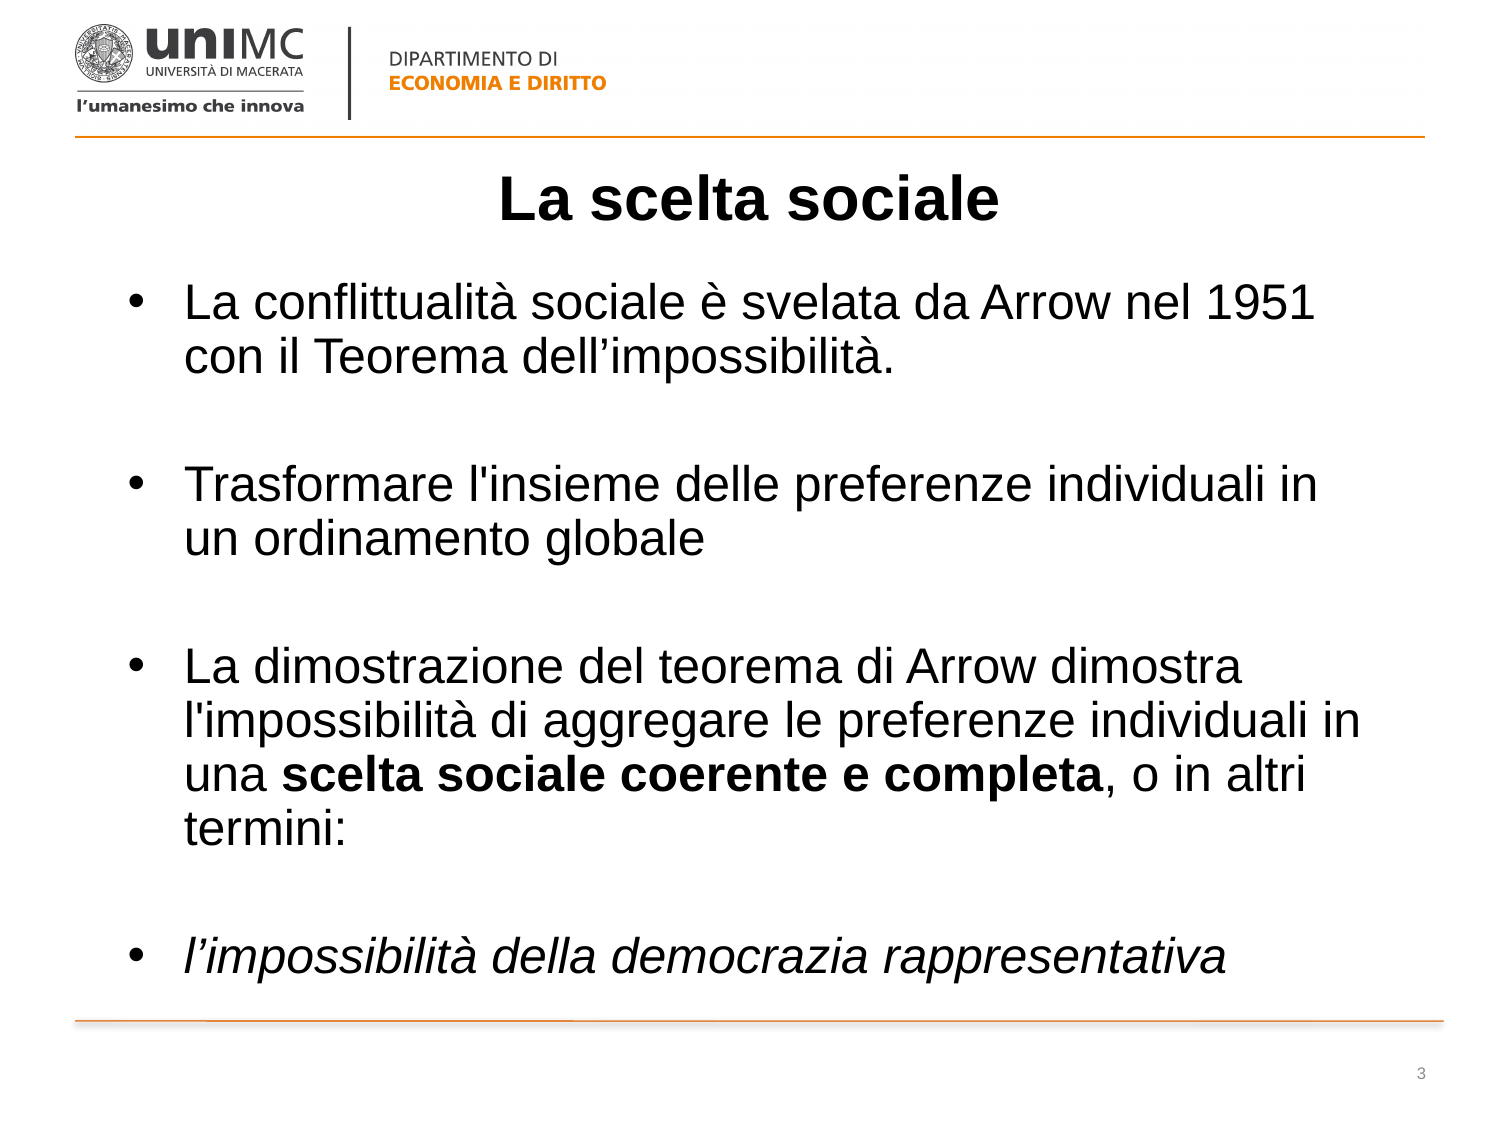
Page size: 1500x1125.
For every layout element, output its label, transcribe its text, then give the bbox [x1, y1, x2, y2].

list La conflittualità sociale è svelata da Arrow nel 1951 con il Teorema dell’impossibilità. Trasformare l'insieme delle preferenze individuali in un ordinamento globale La dimostrazione del teorema di Arrow dimostra l'impossibilità di aggregare le preferenze individuali in una scelta sociale coerente e completa, o in altri termini: l’impossibilità della democrazia rappresentativa [112, 269, 1388, 1015]
slide_number 3 [1091, 1042, 1442, 1103]
title La scelta sociale [75, 149, 1425, 241]
picture [75, 24, 1425, 138]
